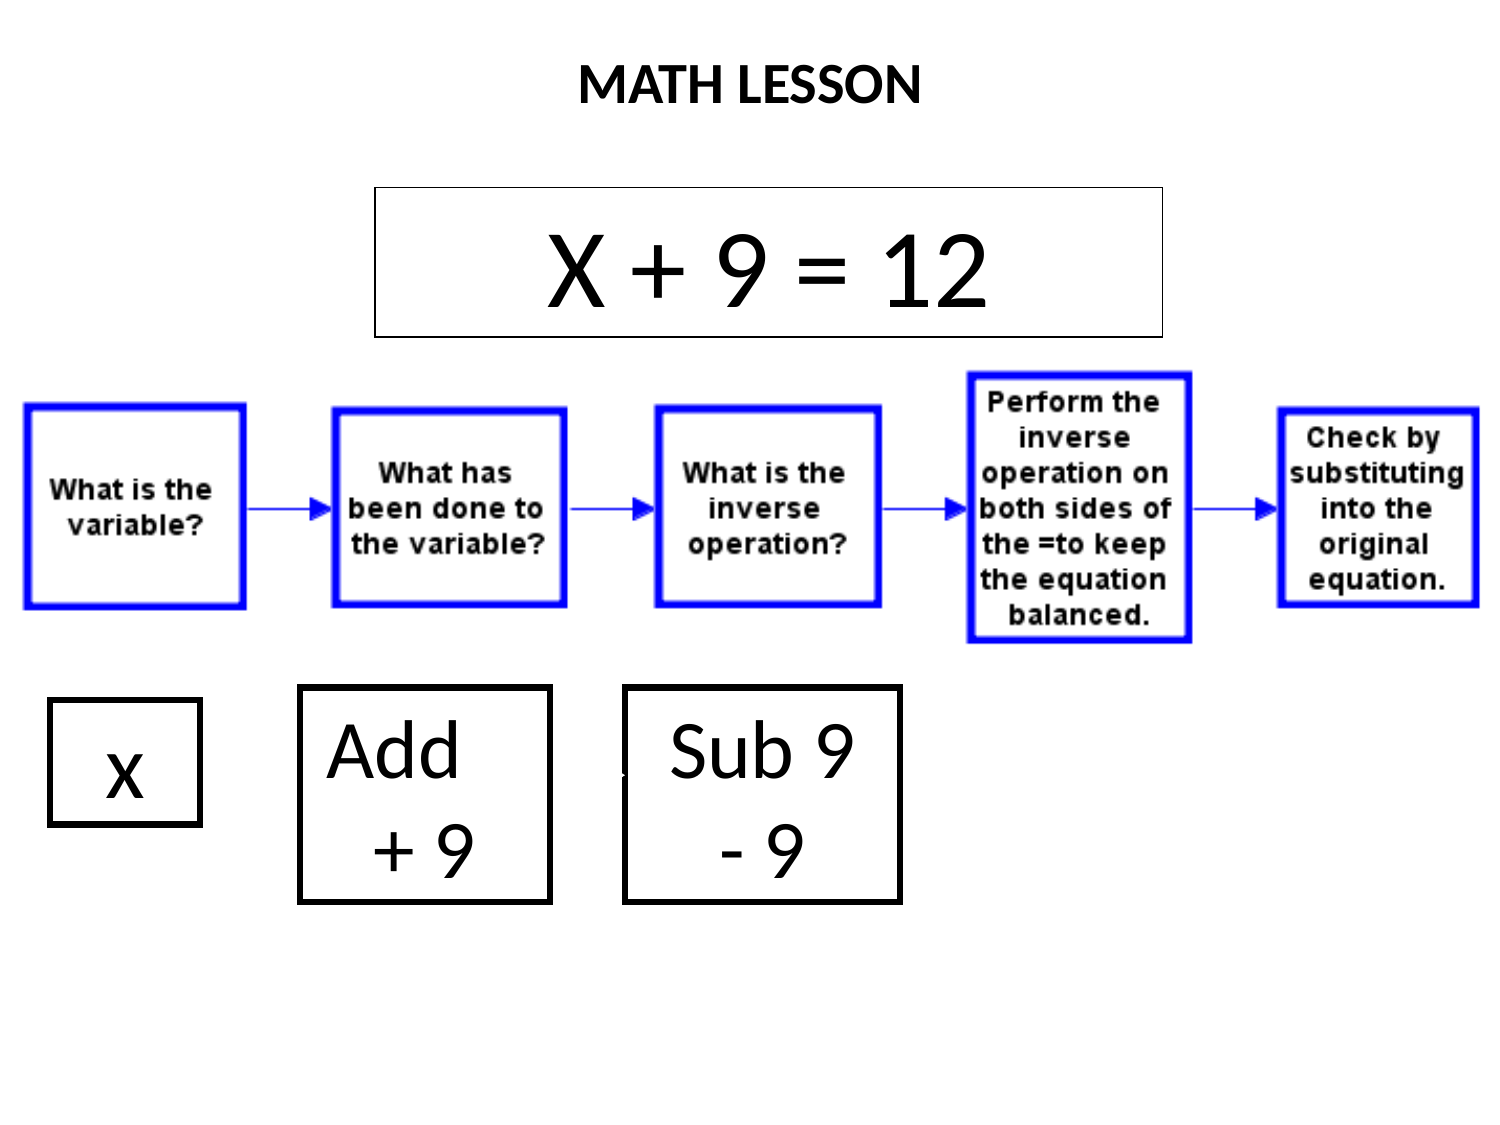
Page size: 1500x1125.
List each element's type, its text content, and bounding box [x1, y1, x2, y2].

text_box X + 9 = 12 [375, 187, 1163, 338]
text_box Add 9 + 9 [300, 687, 550, 903]
picture [14, 357, 1490, 658]
text_box Sub 9 - 9 [624, 687, 900, 903]
text_box MATH LESSON [0, 37, 1500, 123]
text_box x [49, 699, 200, 825]
